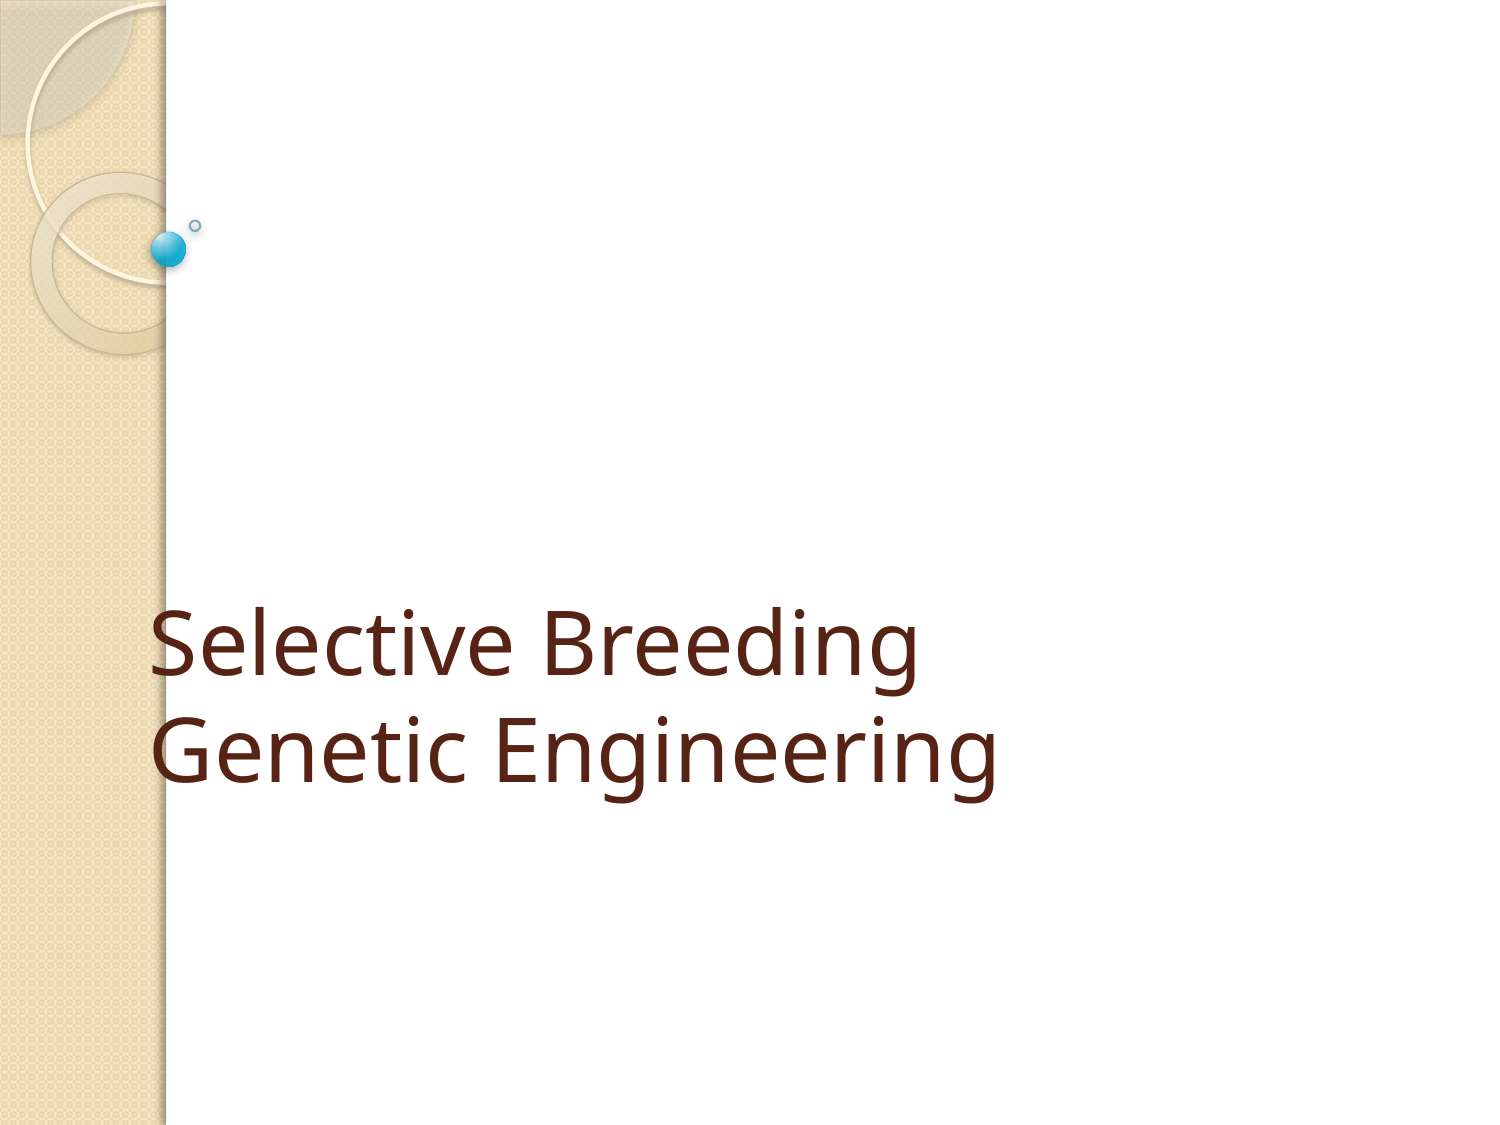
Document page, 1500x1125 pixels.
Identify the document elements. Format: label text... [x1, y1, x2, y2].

title Selective Breeding Genetic Engineering [134, 513, 1388, 808]
